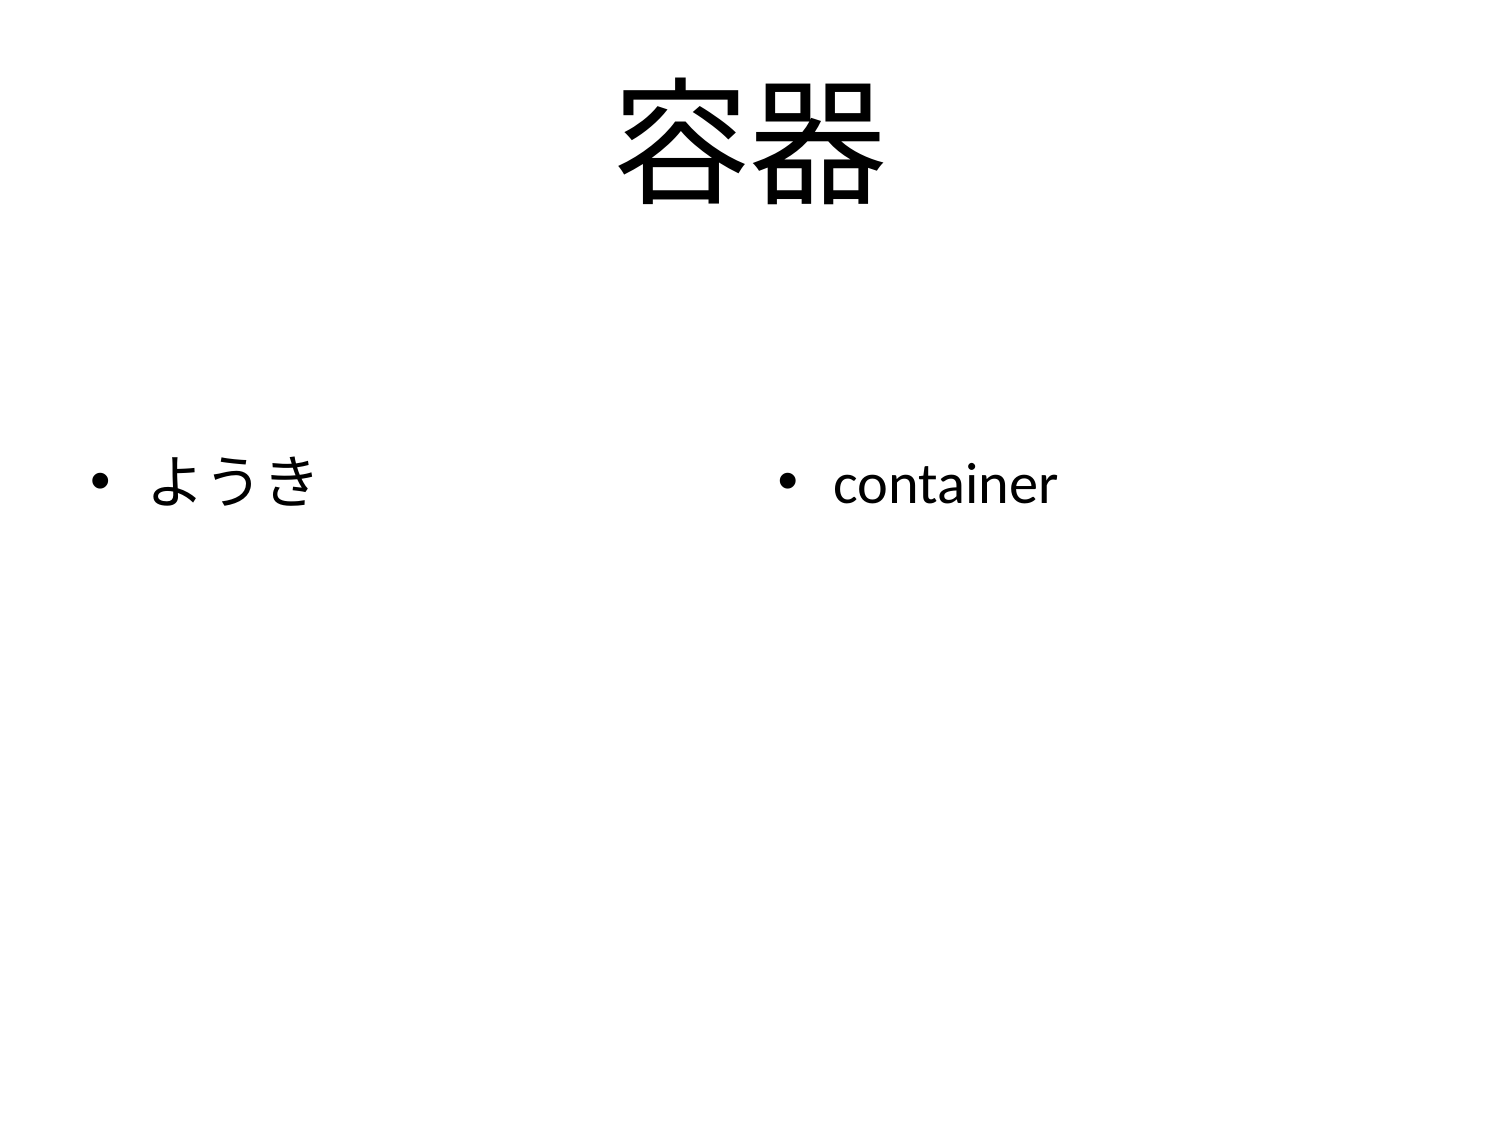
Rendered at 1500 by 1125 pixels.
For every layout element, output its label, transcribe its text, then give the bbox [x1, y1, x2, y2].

list container [762, 437, 1426, 1006]
title 容器 [74, 44, 1426, 233]
list ようき [74, 437, 738, 1006]
